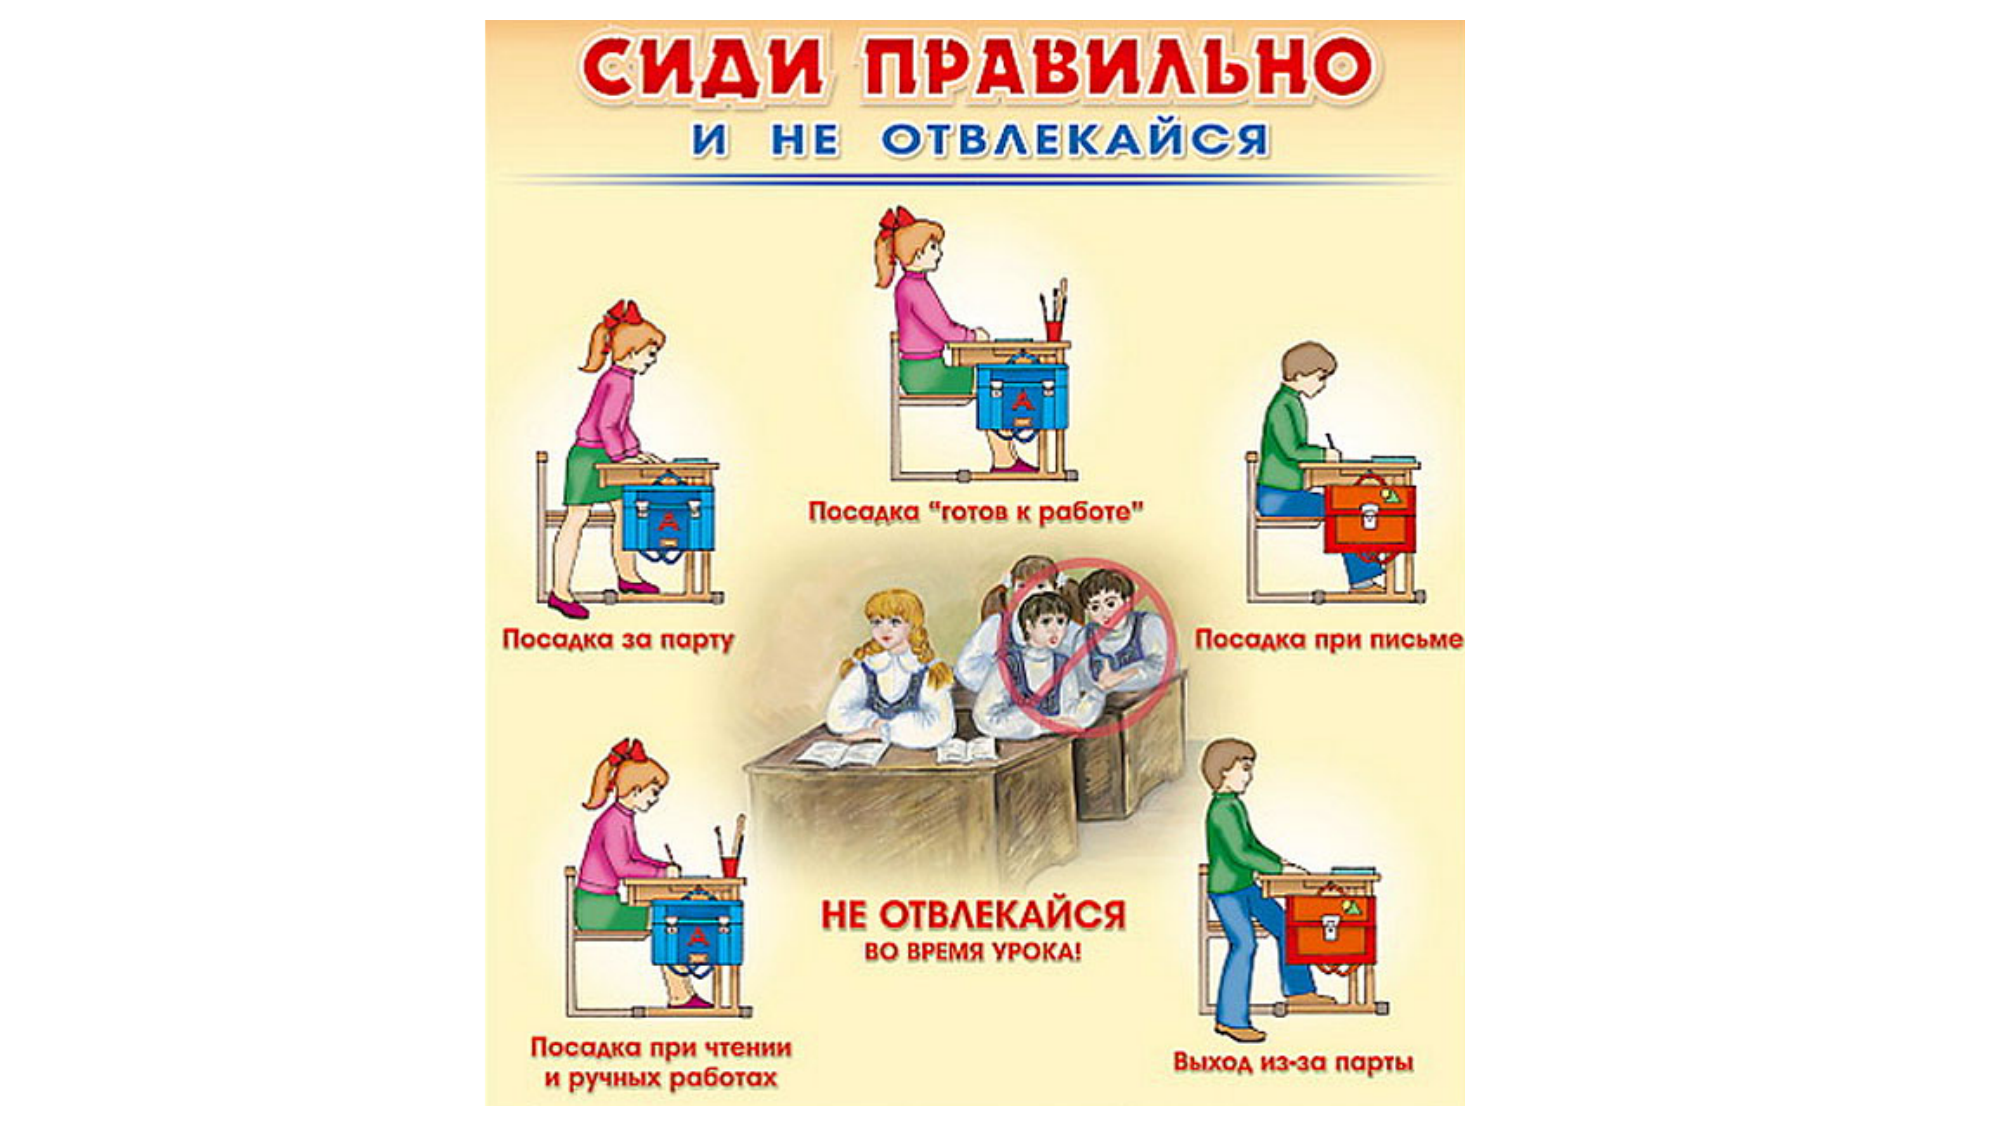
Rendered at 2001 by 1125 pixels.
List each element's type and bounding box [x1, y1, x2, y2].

picture [484, 20, 1465, 1106]
